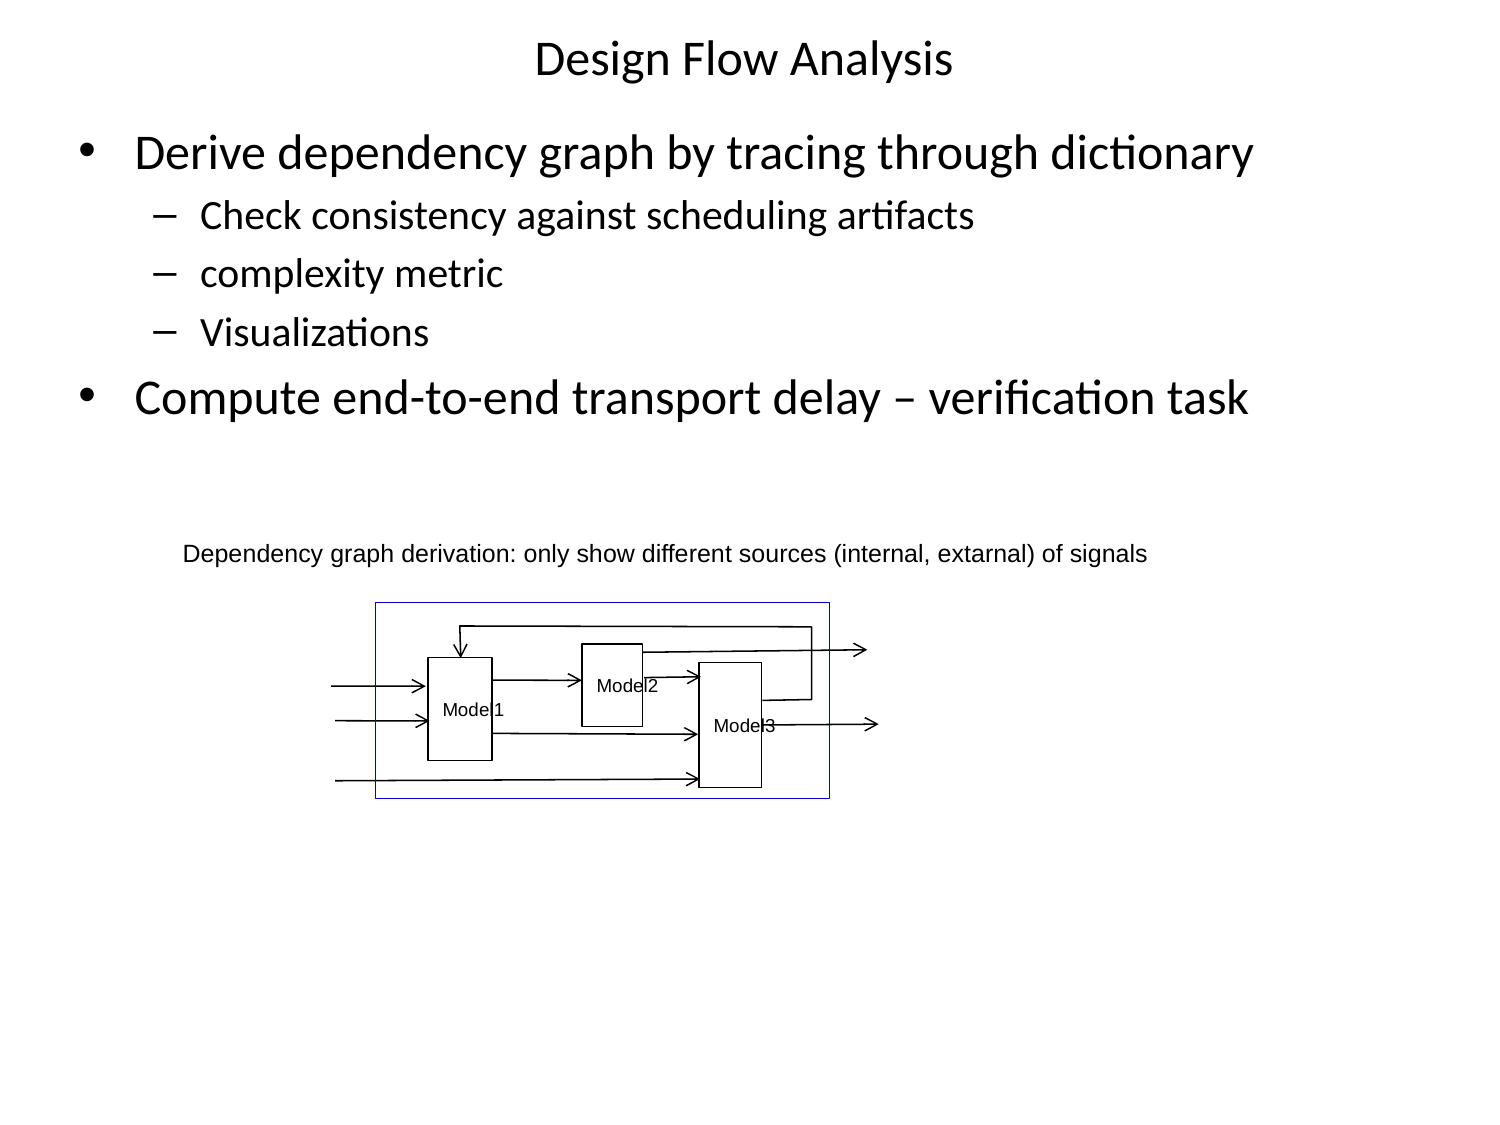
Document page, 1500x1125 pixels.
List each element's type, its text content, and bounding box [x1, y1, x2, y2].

list Derive dependency graph by tracing through dictionary Check consistency against scheduling artifacts complexity metric Visualizations Compute end-to-end transport delay – verification task [63, 111, 1414, 421]
title Design Flow Analysis [68, 18, 1420, 92]
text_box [334, 778, 701, 782]
text_box Dependency graph derivation: only show different sources (internal, extarnal) of signals [167, 530, 1166, 576]
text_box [642, 649, 868, 653]
text_box [374, 600, 832, 800]
